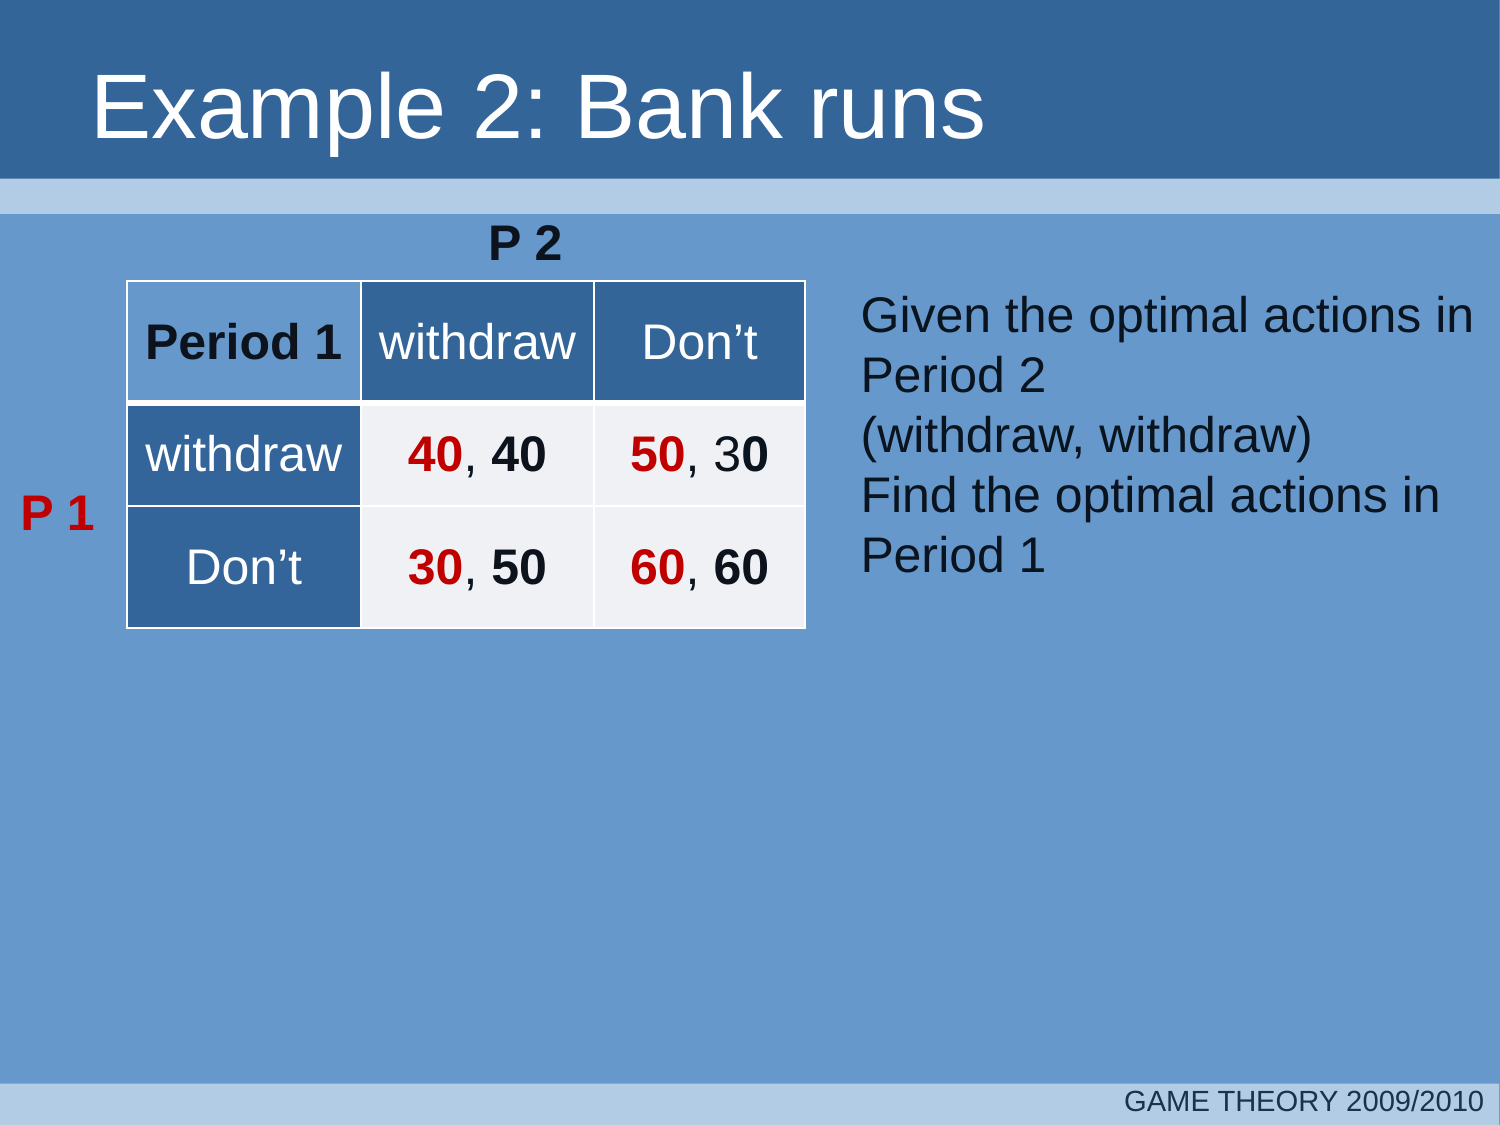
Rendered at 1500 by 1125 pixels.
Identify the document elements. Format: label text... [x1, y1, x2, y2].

table_cell Don’t [128, 507, 360, 627]
table_header withdraw [362, 282, 593, 400]
table_header Period 1 [128, 282, 360, 400]
text_box Given the optimal actions in Period 2 (withdraw, withdraw) Find the optimal actions in Period 1 [845, 274, 1500, 590]
text_box P 2 [432, 203, 619, 278]
table_cell 40, 40 [362, 406, 593, 505]
table_cell 50, 30 [595, 406, 804, 505]
text_box GAME THEORY 2009/2010 [1109, 1075, 1500, 1125]
table_cell withdraw [128, 406, 360, 505]
table_cell 30, 50 [362, 507, 593, 627]
text_box P 1 [0, 472, 116, 548]
table_cell 60, 60 [595, 507, 804, 627]
title Example 2: Bank runs [74, 42, 1436, 162]
table_header Don’t [595, 282, 804, 400]
